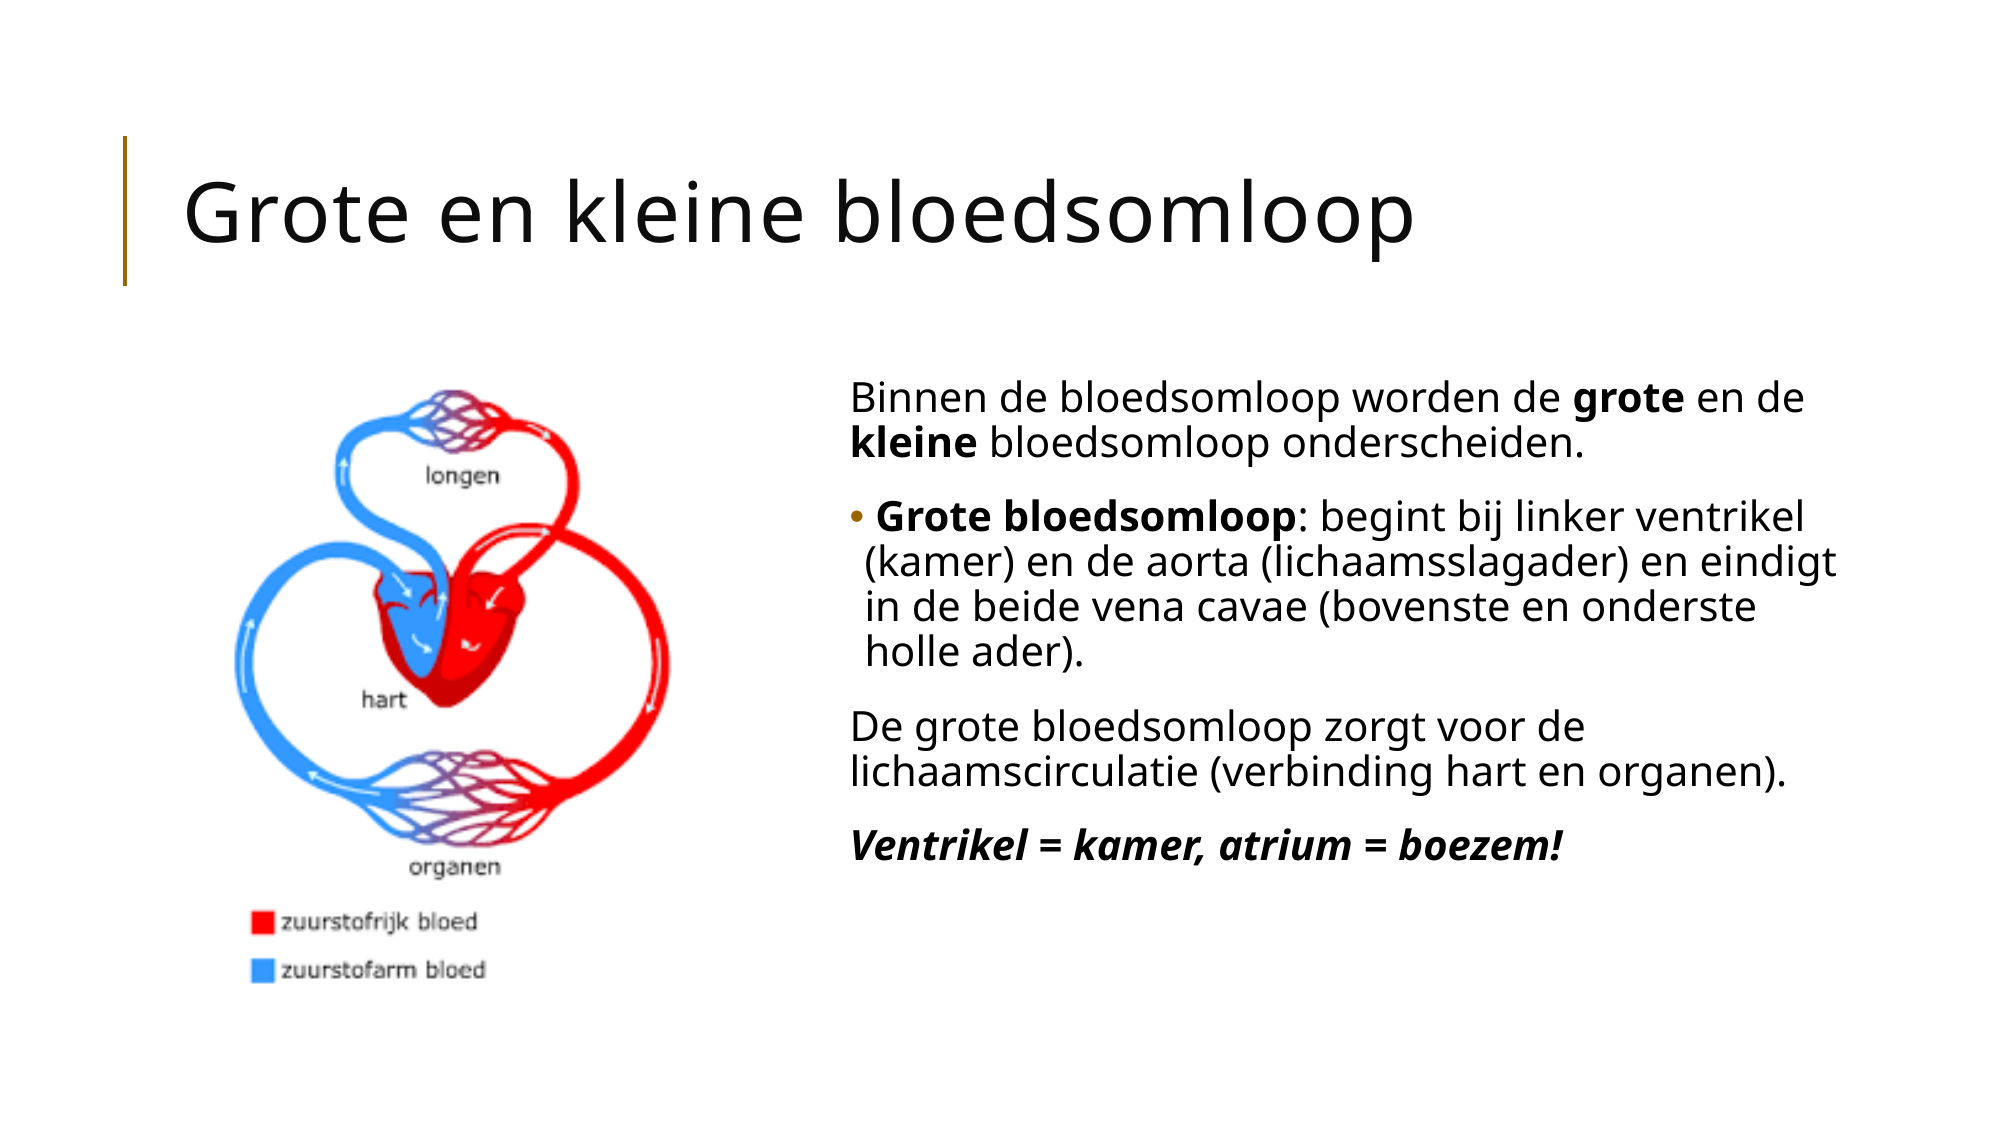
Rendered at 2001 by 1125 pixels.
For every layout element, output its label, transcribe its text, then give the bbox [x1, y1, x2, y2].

title Grote en kleine bloedsomloop [168, 96, 1763, 342]
picture [191, 381, 679, 1007]
list Binnen de bloedsomloop worden de grote en de kleine bloedsomloop onderscheiden. Grote bloedsomloop: begint bij linker ventrikel (kamer) en de aorta (lichaamsslagader) en eindigt in de beide vena cavae (bovenste en onderste holle ader). De grote bloedsomloop zorgt voor de lichaamscirculatie (verbinding hart en organen). Ventrikel = kamer, atrium = boezem! [842, 368, 1858, 1046]
